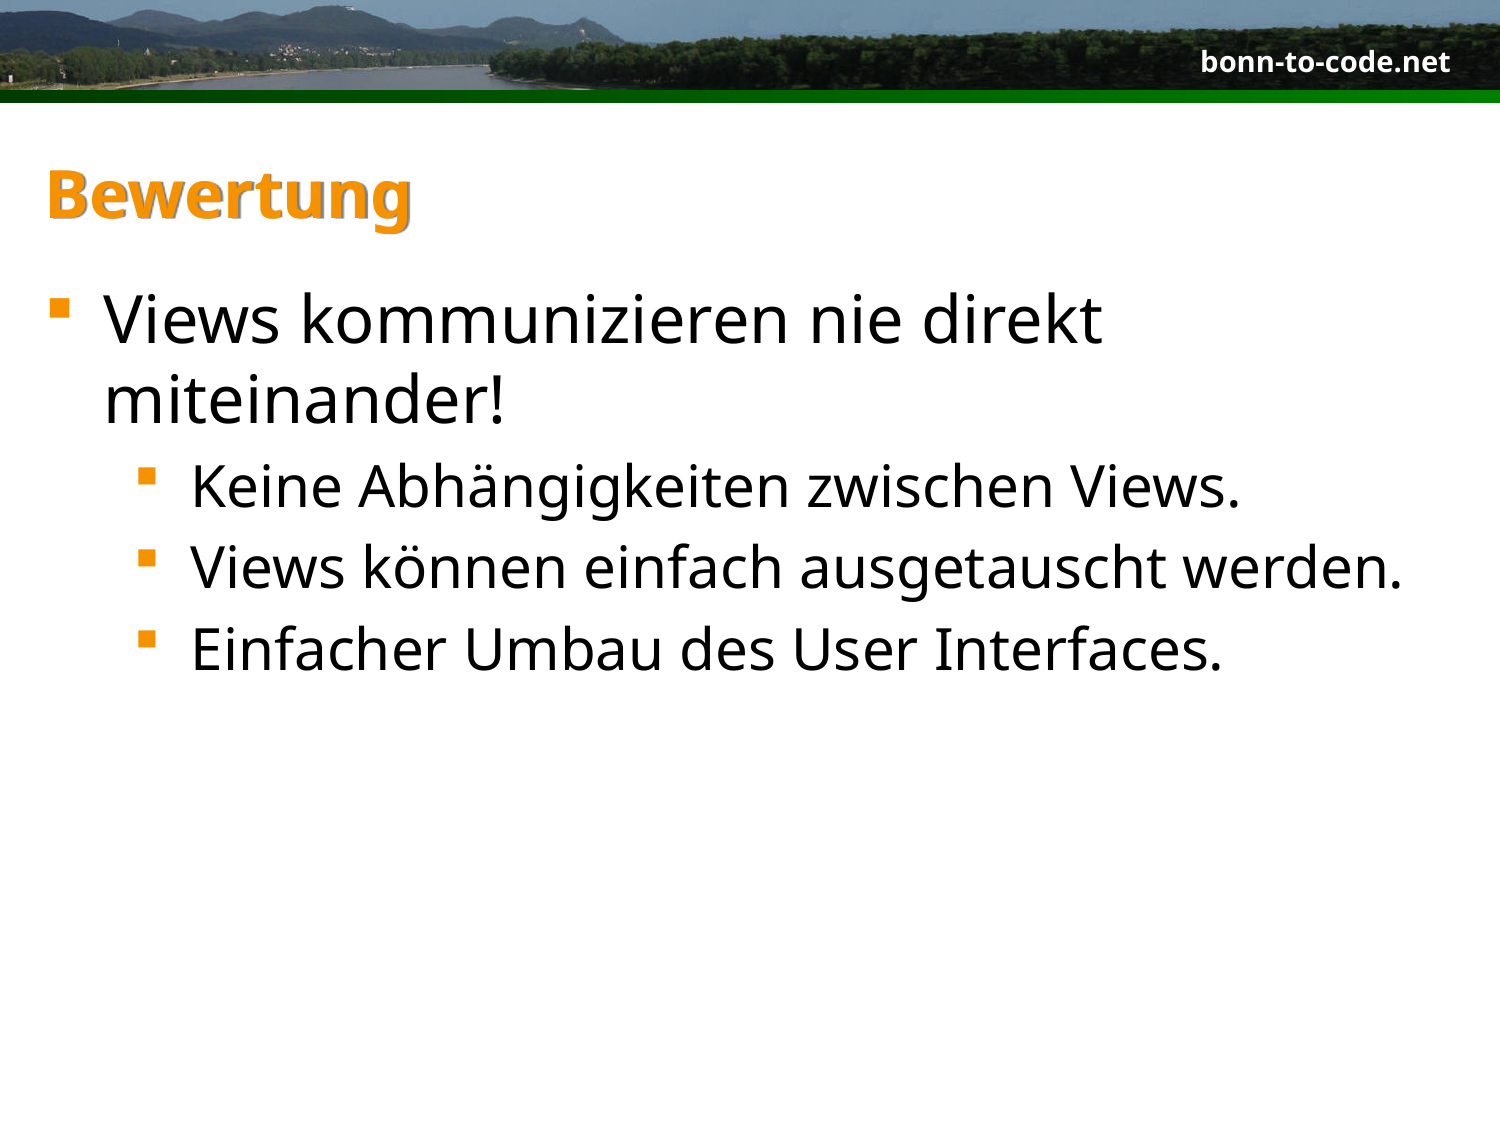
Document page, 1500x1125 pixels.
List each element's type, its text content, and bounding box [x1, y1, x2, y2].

title Bewertung [29, 113, 1471, 269]
list Views kommunizieren nie direkt miteinander! Keine Abhängigkeiten zwischen Views. Views können einfach ausgetauscht werden. Einfacher Umbau des User Interfaces. [29, 269, 1471, 1125]
picture [0, 0, 1500, 90]
